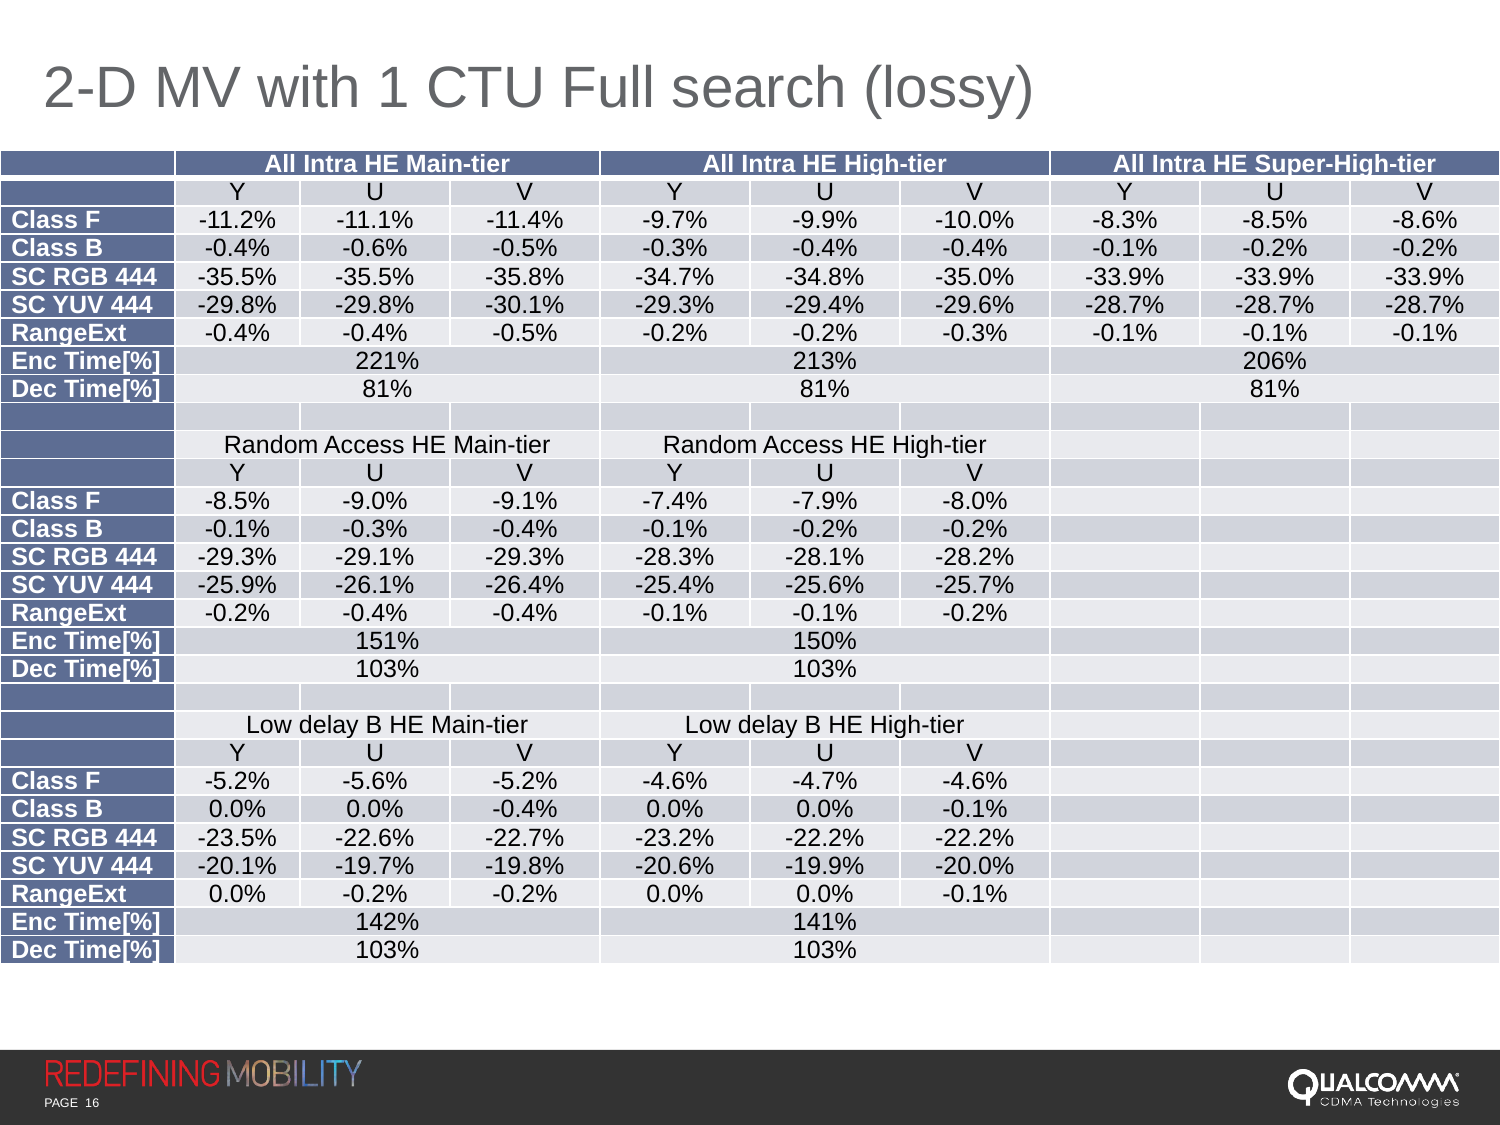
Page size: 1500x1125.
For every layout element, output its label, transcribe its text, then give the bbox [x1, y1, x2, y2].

table_cell [1351, 516, 1499, 542]
table_cell [1351, 908, 1499, 935]
table_cell [451, 403, 599, 430]
table_cell [1051, 936, 1199, 963]
table_cell SC YUV 444 [1, 852, 174, 878]
table_cell [1201, 459, 1349, 486]
table_cell -9.7% [601, 207, 749, 233]
table_cell -0.2% [176, 600, 299, 626]
table_cell -7.9% [751, 488, 899, 514]
table_cell [1051, 684, 1199, 710]
table_cell U [751, 740, 899, 766]
table_cell -0.1% [1051, 235, 1199, 261]
table_cell Y [1051, 181, 1199, 205]
table_cell Dec Time[%] [1, 656, 174, 682]
table_cell [1, 181, 174, 205]
table_cell RangeExt [1, 600, 174, 626]
table_cell -34.7% [601, 263, 749, 289]
table_cell [1, 740, 174, 766]
picture [1278, 1058, 1478, 1114]
table_cell [1051, 824, 1199, 850]
table_cell 0.0% [176, 880, 299, 906]
table_cell SC RGB 444 [1, 544, 174, 570]
table_cell [901, 403, 1049, 430]
table_cell -33.9% [1201, 263, 1349, 289]
table_cell -0.1% [1351, 319, 1499, 345]
table_cell Low delay B HE High-tier [601, 712, 1049, 738]
table_cell -0.4% [301, 319, 449, 345]
table_cell [1, 684, 174, 710]
table_header All Intra HE Main-tier [176, 151, 599, 175]
table_cell -0.1% [601, 600, 749, 626]
table_cell [1051, 796, 1199, 822]
table_cell U [301, 459, 449, 486]
table_cell -25.7% [901, 572, 1049, 598]
table_cell V [901, 181, 1049, 205]
table_cell -23.5% [176, 824, 299, 850]
table_cell -0.4% [451, 516, 599, 542]
table_cell Random Access HE Main-tier [176, 431, 599, 458]
table_cell RangeExt [1, 880, 174, 906]
table_cell 141% [601, 908, 1049, 935]
table_cell [1201, 768, 1349, 794]
table_cell 142% [176, 908, 599, 935]
table_cell -8.6% [1351, 207, 1499, 233]
table_cell -0.2% [901, 600, 1049, 626]
table_cell 0.0% [751, 880, 899, 906]
table_cell [751, 403, 899, 430]
table_cell -0.2% [601, 319, 749, 345]
table_cell -28.7% [1201, 291, 1349, 317]
table_cell -33.9% [1351, 263, 1499, 289]
table_cell -0.4% [301, 600, 449, 626]
table_header All Intra HE Super-High-tier [1051, 151, 1499, 175]
table_cell Dec Time[%] [1, 375, 174, 402]
table_cell Class F [1, 768, 174, 794]
table_cell -11.2% [176, 207, 299, 233]
table_cell -35.0% [901, 263, 1049, 289]
table_header All Intra HE High-tier [601, 151, 1049, 175]
table_cell 0.0% [601, 880, 749, 906]
table_cell [451, 684, 599, 710]
table_cell -10.0% [901, 207, 1049, 233]
table_cell -28.2% [901, 544, 1049, 570]
table_cell -8.3% [1051, 207, 1199, 233]
table_cell [1201, 824, 1349, 850]
table_cell 0.0% [751, 796, 899, 822]
table_cell -35.5% [176, 263, 299, 289]
table_cell -29.4% [751, 291, 899, 317]
table_cell [1201, 852, 1349, 878]
table_cell 150% [601, 628, 1049, 654]
table_cell [1351, 740, 1499, 766]
table_cell -7.4% [601, 488, 749, 514]
table_cell U [1201, 181, 1349, 205]
table_cell -28.3% [601, 544, 749, 570]
table_cell -29.3% [176, 544, 299, 570]
table_cell -5.2% [176, 768, 299, 794]
table_cell -19.8% [451, 852, 599, 878]
table_cell [1201, 572, 1349, 598]
table_cell 221% [176, 347, 599, 374]
table_cell -28.7% [1051, 291, 1199, 317]
table_cell -35.5% [301, 263, 449, 289]
table_cell -0.4% [751, 235, 899, 261]
table_cell -0.2% [301, 880, 449, 906]
table_cell -0.3% [301, 516, 449, 542]
table_cell -0.2% [751, 319, 899, 345]
table_cell [1201, 908, 1349, 935]
table_cell [1201, 600, 1349, 626]
table_cell -30.1% [451, 291, 599, 317]
table_cell -0.1% [1201, 319, 1349, 345]
table_cell 103% [601, 656, 1049, 682]
table_cell 81% [176, 375, 599, 402]
table_cell Class F [1, 488, 174, 514]
table_header [1, 151, 174, 175]
table_cell -19.7% [301, 852, 449, 878]
table_cell Y [601, 740, 749, 766]
table_cell U [751, 459, 899, 486]
table_cell -0.3% [901, 319, 1049, 345]
table_cell -25.6% [751, 572, 899, 598]
table_cell -23.2% [601, 824, 749, 850]
table_cell -34.8% [751, 263, 899, 289]
table_cell -4.7% [751, 768, 899, 794]
table_cell [176, 403, 299, 430]
table_cell [1351, 488, 1499, 514]
table_cell RangeExt [1, 319, 174, 345]
table_cell [1201, 403, 1349, 430]
table_cell -20.1% [176, 852, 299, 878]
title 2-D MV with 1 CTU Full search (lossy) [28, 44, 1462, 138]
table_cell 151% [176, 628, 599, 654]
table_cell -20.0% [901, 852, 1049, 878]
table_cell Dec Time[%] [1, 936, 174, 963]
table_cell -4.6% [901, 768, 1049, 794]
table_cell [1351, 936, 1499, 963]
table_cell -11.4% [451, 207, 599, 233]
table_cell Y [176, 181, 299, 205]
table_cell -29.8% [176, 291, 299, 317]
table_cell Class B [1, 235, 174, 261]
table_cell [1351, 656, 1499, 682]
table_cell [1051, 459, 1199, 486]
table_cell [1201, 628, 1349, 654]
table_cell -8.5% [176, 488, 299, 514]
table_cell [1051, 431, 1199, 458]
table_cell -9.0% [301, 488, 449, 514]
table_cell [1201, 796, 1349, 822]
table_cell Class F [1, 207, 174, 233]
table_cell [1201, 656, 1349, 682]
table_cell -22.7% [451, 824, 599, 850]
table_cell -28.7% [1351, 291, 1499, 317]
table_cell [1051, 740, 1199, 766]
table_cell Class B [1, 796, 174, 822]
table_cell -0.4% [451, 600, 599, 626]
table_cell [1201, 684, 1349, 710]
table_cell [901, 684, 1049, 710]
table_cell [1201, 936, 1349, 963]
table_cell 0.0% [301, 796, 449, 822]
table_cell -25.9% [176, 572, 299, 598]
table_cell 81% [601, 375, 1049, 402]
table_cell Enc Time[%] [1, 908, 174, 935]
table_cell -22.6% [301, 824, 449, 850]
table_cell U [751, 181, 899, 205]
table_cell -0.2% [1351, 235, 1499, 261]
table_cell SC YUV 444 [1, 572, 174, 598]
table_cell [1351, 403, 1499, 430]
table_cell -9.1% [451, 488, 599, 514]
table_cell [751, 684, 899, 710]
table_cell [1, 459, 174, 486]
table_cell -26.1% [301, 572, 449, 598]
table_cell [1351, 431, 1499, 458]
table_cell -0.4% [176, 319, 299, 345]
table_cell [601, 684, 749, 710]
table_cell -11.1% [301, 207, 449, 233]
table_cell [1051, 403, 1199, 430]
table_cell -0.1% [901, 796, 1049, 822]
table_cell -29.8% [301, 291, 449, 317]
table_cell -0.2% [451, 880, 599, 906]
table_cell -25.4% [601, 572, 749, 598]
table_cell [301, 684, 449, 710]
table_cell -5.6% [301, 768, 449, 794]
table_cell -29.3% [601, 291, 749, 317]
table_cell -9.9% [751, 207, 899, 233]
table_cell -33.9% [1051, 263, 1199, 289]
table_cell -22.2% [901, 824, 1049, 850]
table_cell [1, 403, 174, 430]
table_cell V [901, 740, 1049, 766]
table_cell V [451, 459, 599, 486]
table_cell [1, 431, 174, 458]
table_cell [1351, 459, 1499, 486]
table_cell -0.5% [451, 235, 599, 261]
table_cell V [1351, 181, 1499, 205]
table_cell SC YUV 444 [1, 291, 174, 317]
table_cell Y [601, 181, 749, 205]
table_cell Enc Time[%] [1, 628, 174, 654]
table_cell V [901, 459, 1049, 486]
table_cell -8.5% [1201, 207, 1349, 233]
table_cell Y [176, 740, 299, 766]
table_cell -22.2% [751, 824, 899, 850]
picture [30, 1048, 372, 1099]
table_cell -4.6% [601, 768, 749, 794]
table_cell [1051, 544, 1199, 570]
table_cell -0.5% [451, 319, 599, 345]
table_cell -0.1% [601, 516, 749, 542]
table_cell U [301, 740, 449, 766]
table_cell 103% [176, 656, 599, 682]
table_cell Class B [1, 516, 174, 542]
table_cell 213% [601, 347, 1049, 374]
table_cell 103% [601, 936, 1049, 963]
table_cell [1, 712, 174, 738]
table_cell -29.3% [451, 544, 599, 570]
table_cell Y [601, 459, 749, 486]
table_cell [601, 403, 749, 430]
table_cell [1051, 712, 1199, 738]
table_cell [1051, 572, 1199, 598]
table_cell -35.8% [451, 263, 599, 289]
table_cell -29.6% [901, 291, 1049, 317]
table_cell [1051, 880, 1199, 906]
table_cell [1051, 516, 1199, 542]
table_cell [1351, 572, 1499, 598]
table_cell -0.4% [176, 235, 299, 261]
table_cell Y [176, 459, 299, 486]
table_cell [1201, 516, 1349, 542]
table_cell [1351, 684, 1499, 710]
table_cell -0.6% [301, 235, 449, 261]
table_cell Random Access HE High-tier [601, 431, 1049, 458]
table_cell -19.9% [751, 852, 899, 878]
table_cell 0.0% [176, 796, 299, 822]
table_cell 0.0% [601, 796, 749, 822]
table_cell V [451, 740, 599, 766]
table_cell [176, 684, 299, 710]
table_cell -0.2% [751, 516, 899, 542]
table_cell -0.1% [176, 516, 299, 542]
table_cell [301, 403, 449, 430]
table_cell -0.1% [1051, 319, 1199, 345]
table_cell -0.2% [1201, 235, 1349, 261]
table_cell -0.1% [901, 880, 1049, 906]
table_cell Enc Time[%] [1, 347, 174, 374]
table_cell -8.0% [901, 488, 1049, 514]
table_cell SC RGB 444 [1, 263, 174, 289]
table_cell -28.1% [751, 544, 899, 570]
table_cell -0.3% [601, 235, 749, 261]
table_cell 206% [1051, 347, 1499, 374]
table_cell SC RGB 444 [1, 824, 174, 850]
table_cell [1351, 880, 1499, 906]
table_cell [1201, 712, 1349, 738]
table_cell Low delay B HE Main-tier [176, 712, 599, 738]
table_cell -0.4% [451, 796, 599, 822]
table_cell [1351, 796, 1499, 822]
table_cell [1201, 544, 1349, 570]
table_cell -0.4% [901, 235, 1049, 261]
table_cell -0.2% [901, 516, 1049, 542]
table_cell [1351, 544, 1499, 570]
table_cell [1201, 431, 1349, 458]
table_cell -5.2% [451, 768, 599, 794]
table_cell 81% [1051, 375, 1499, 402]
table_cell -0.1% [751, 600, 899, 626]
table_cell [1051, 656, 1199, 682]
table_cell [1351, 600, 1499, 626]
table_cell [1051, 852, 1199, 878]
table_cell V [451, 181, 599, 205]
table_cell [1051, 628, 1199, 654]
table_cell [1051, 488, 1199, 514]
table_cell -26.4% [451, 572, 599, 598]
table_cell [1201, 880, 1349, 906]
table_cell [1351, 628, 1499, 654]
table_cell [1351, 824, 1499, 850]
table_cell 103% [176, 936, 599, 963]
table_cell [1051, 600, 1199, 626]
table_cell [1051, 768, 1199, 794]
table_cell [1351, 852, 1499, 878]
table_cell [1351, 768, 1499, 794]
table_cell -29.1% [301, 544, 449, 570]
table_cell [1051, 908, 1199, 935]
table_cell [1201, 488, 1349, 514]
table_cell -20.6% [601, 852, 749, 878]
table_cell U [301, 181, 449, 205]
table_cell [1351, 712, 1499, 738]
table_cell [1201, 740, 1349, 766]
